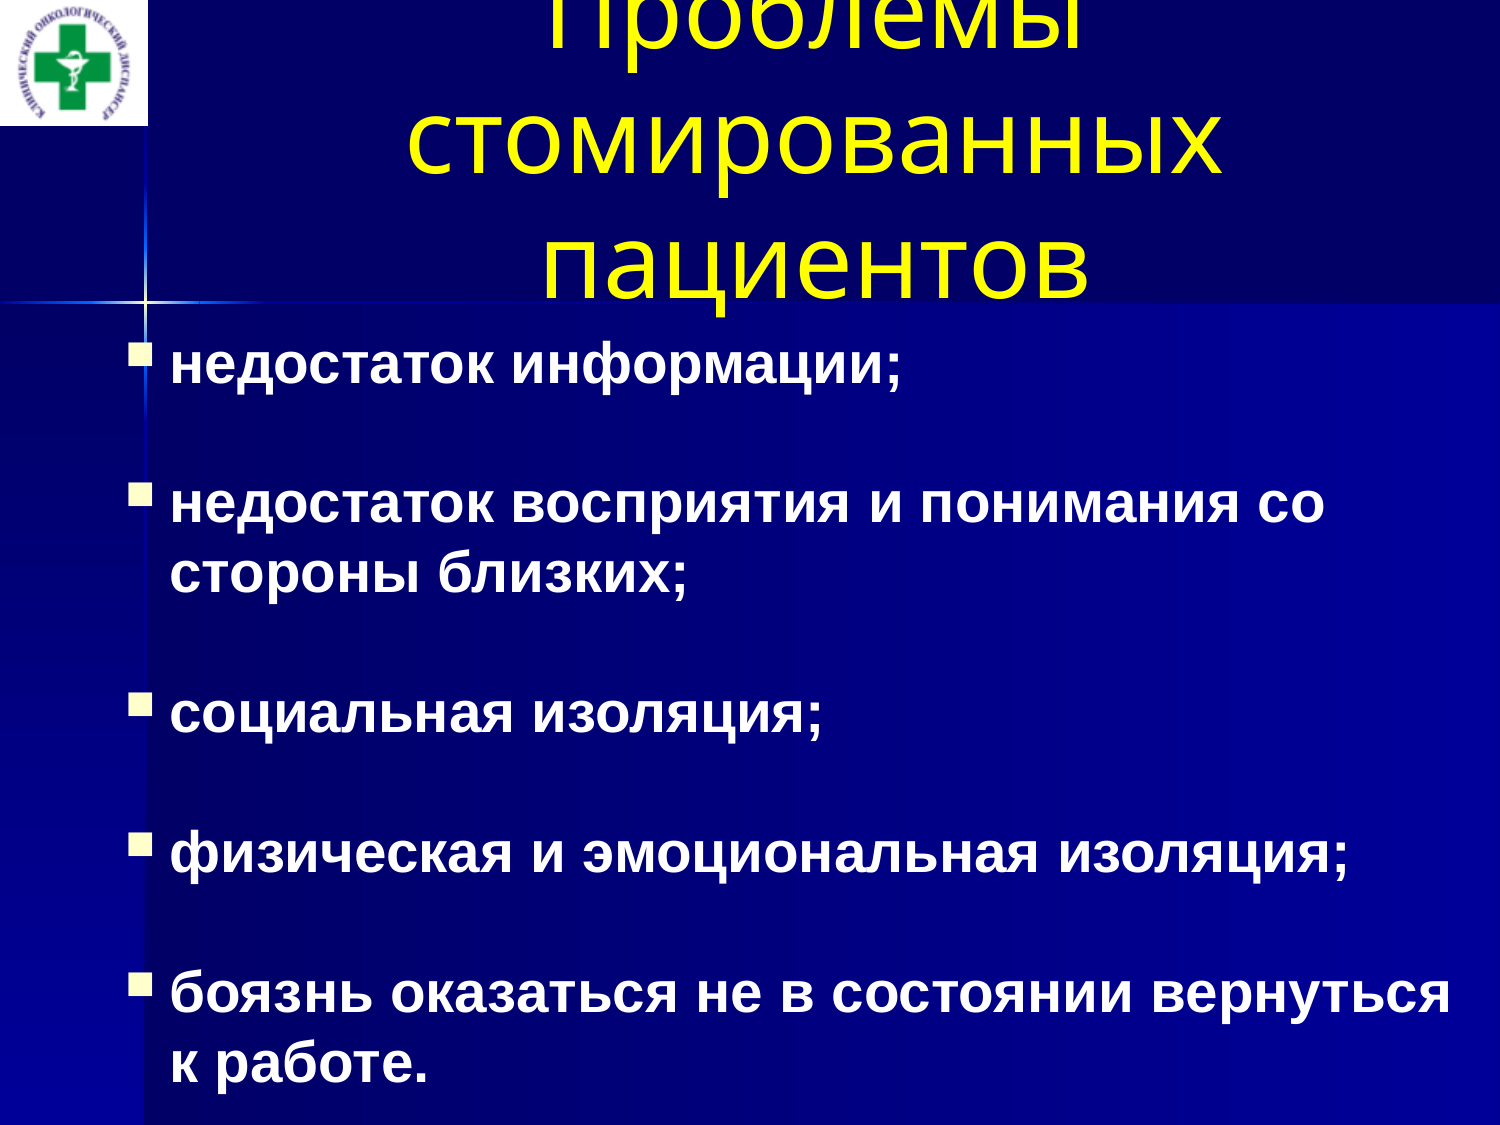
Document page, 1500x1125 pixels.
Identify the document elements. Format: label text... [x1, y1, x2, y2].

list недостаток информации; недостаток восприятия и понимания со стороны близких; социальная изоляция; физическая и эмоциональная изоляция; боязнь оказаться не в состоянии вернуться к работе. [109, 316, 1495, 953]
title Проблемы стомированных пациентов [159, 54, 1471, 209]
picture [0, 0, 148, 126]
